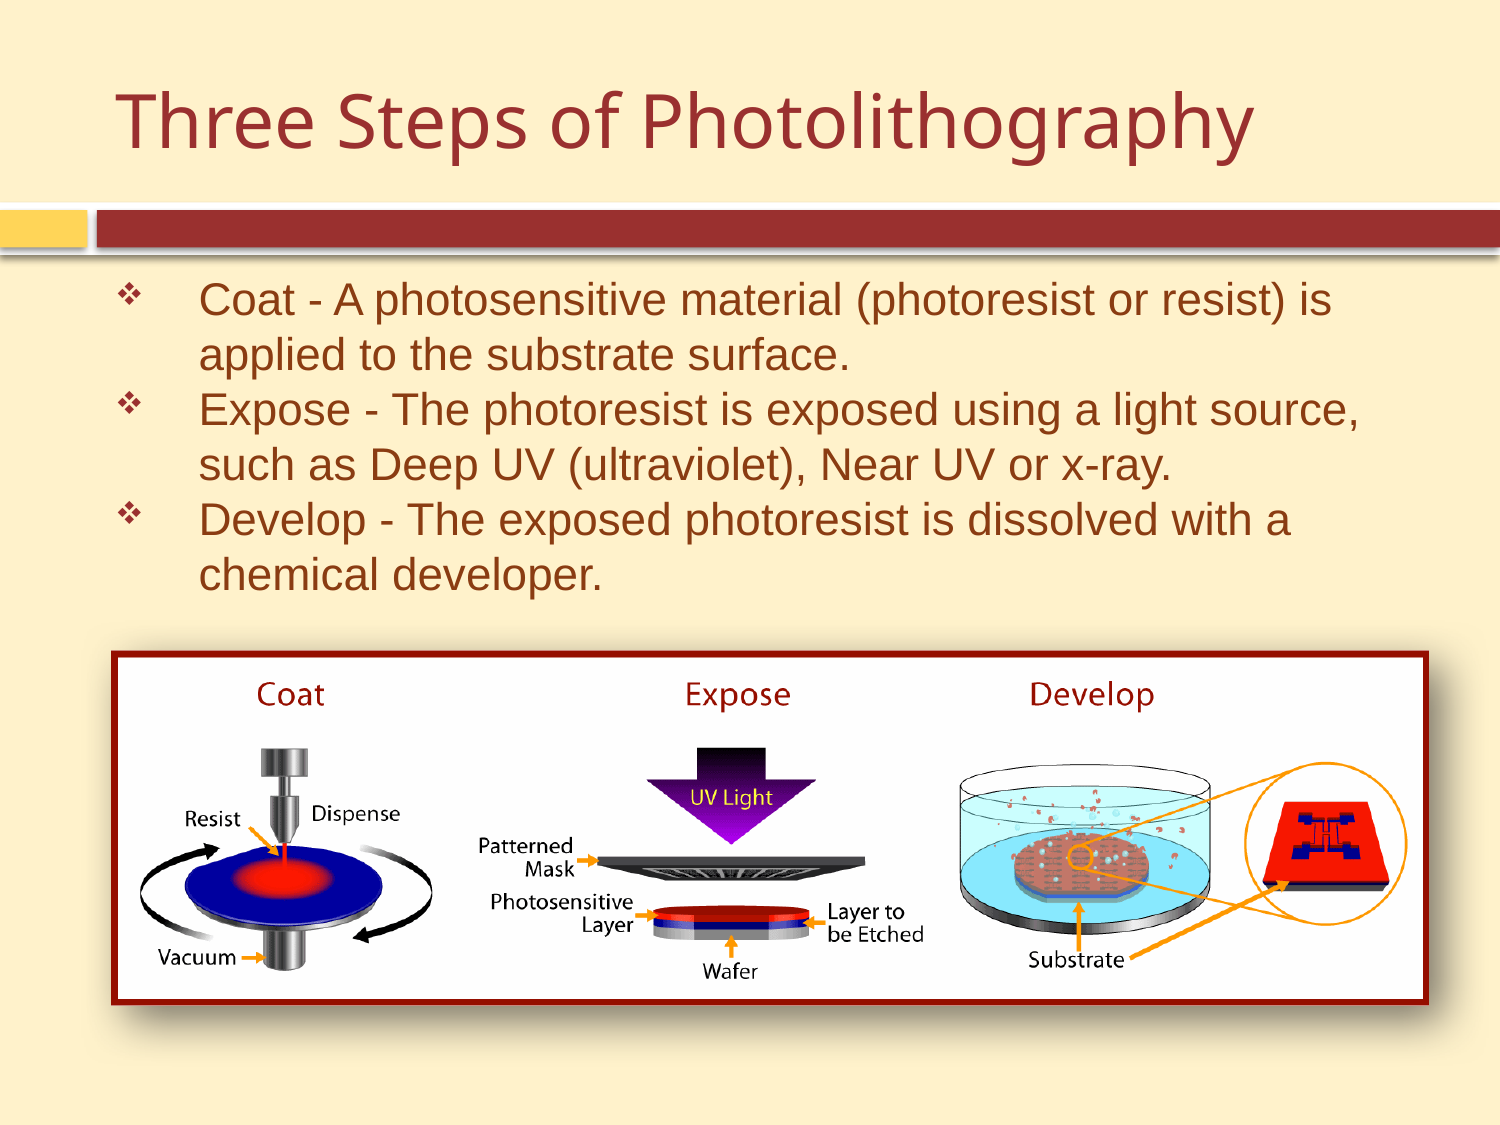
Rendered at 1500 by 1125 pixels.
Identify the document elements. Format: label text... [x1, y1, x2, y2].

title Three Steps of Photolithography [100, 37, 1438, 200]
list Coat - A photosensitive material (photoresist or resist) is applied to the substrate surface. Expose - The photoresist is exposed using a light source, such as Deep UV (ultraviolet), Near UV or x-ray. Develop - The exposed photoresist is dissolved with a chemical developer. [100, 262, 1438, 632]
picture [110, 649, 1429, 1006]
